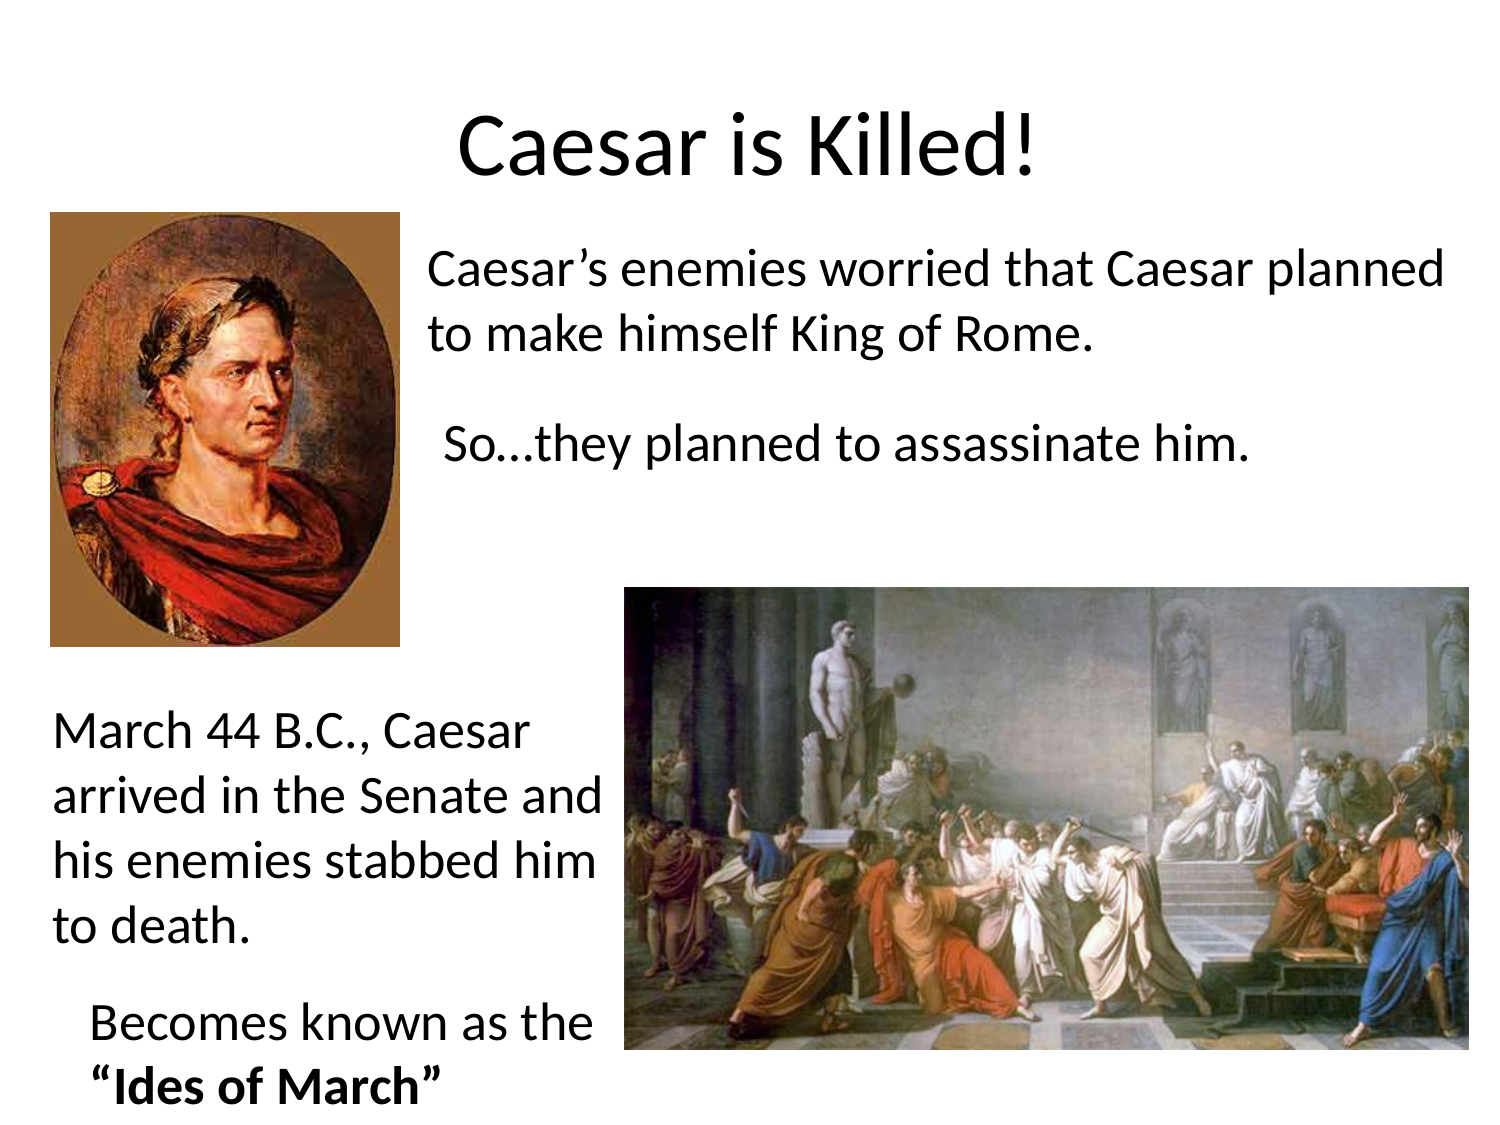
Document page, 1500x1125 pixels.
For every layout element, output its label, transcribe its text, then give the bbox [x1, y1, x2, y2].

text_box Becomes known as the “Ides of March” [0, 978, 613, 1124]
title Caesar is Killed! [75, 45, 1425, 233]
text_box So…they planned to assassinate him. [428, 399, 1268, 480]
picture [49, 212, 401, 647]
picture [624, 587, 1469, 1051]
text_box Caesar’s enemies worried that Caesar planned to make himself King of Rome. [412, 224, 1475, 370]
text_box March 44 B.C., Caesar arrived in the Senate and his enemies stabbed him to death. [0, 687, 619, 963]
